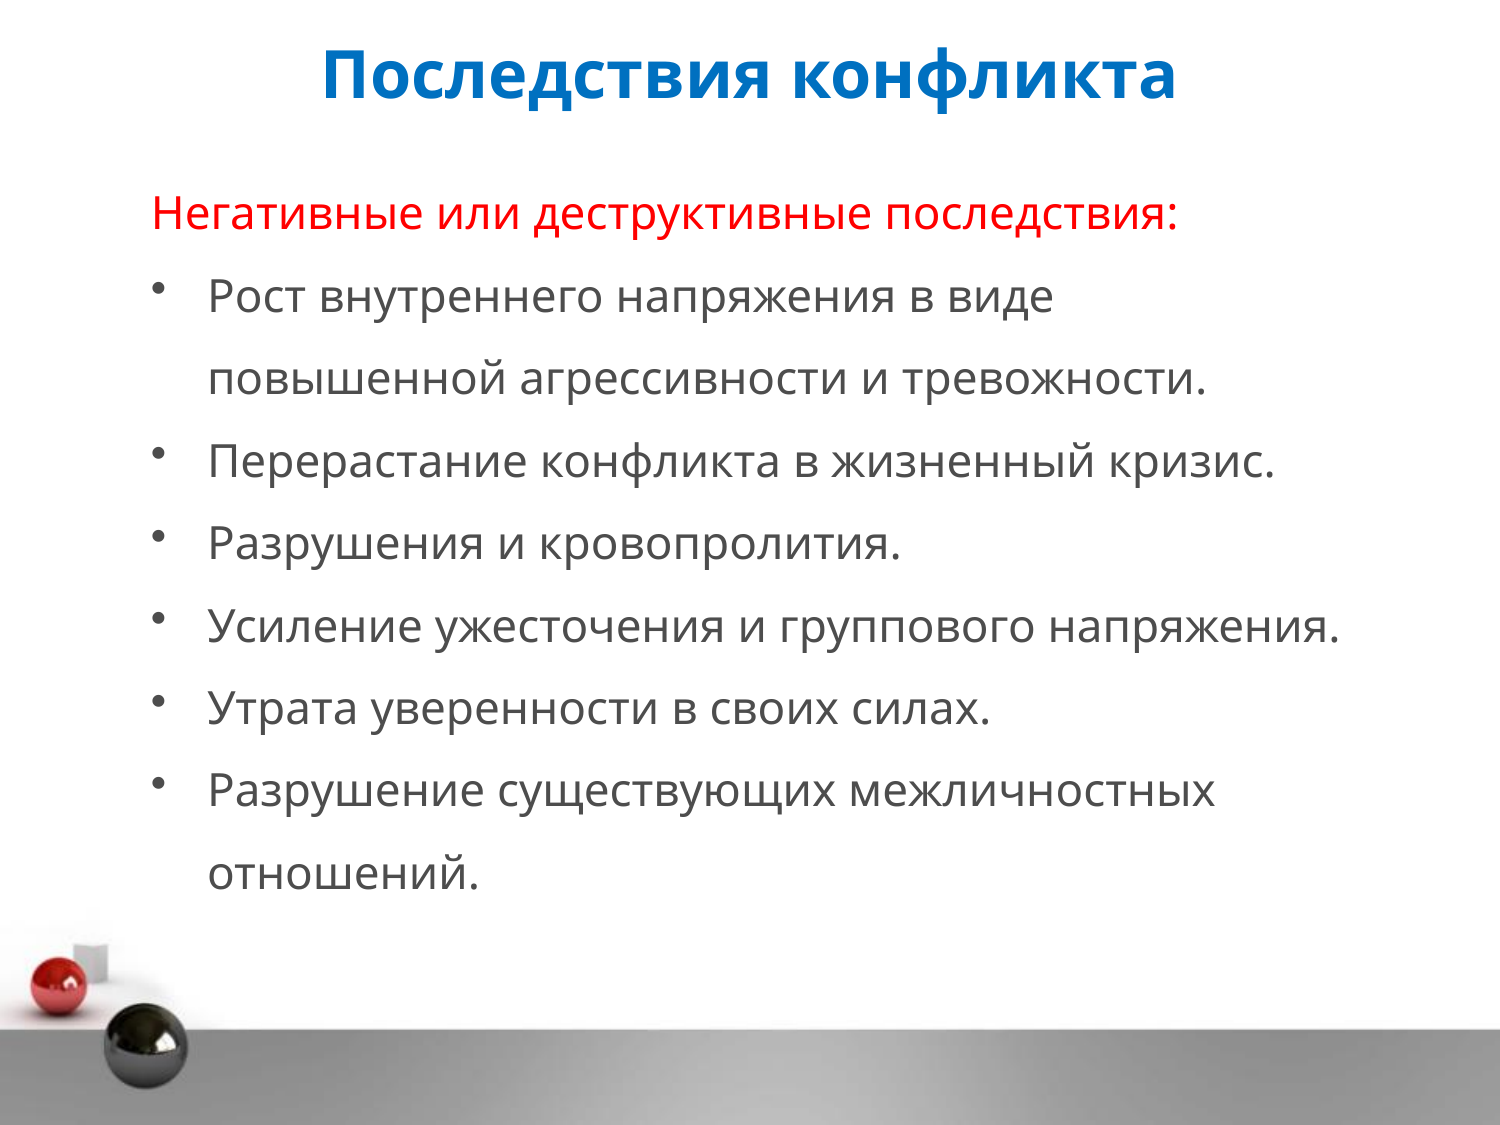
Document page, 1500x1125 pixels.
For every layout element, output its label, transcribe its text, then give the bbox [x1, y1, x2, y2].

list Негативные или деструктивные последствия: Рост внутреннего напряжения в виде повышенной агрессивности и тревожности. Перерастание конфликта в жизненный кризис. Разрушения и кровопролития. Усиление ужесточения и группового напряжения. Утрата уверенности в своих силах. Разрушение существующих межличностных отношений. [135, 148, 1377, 988]
picture [0, 0, 1500, 1125]
title Последствия конфликта [76, 18, 1424, 126]
